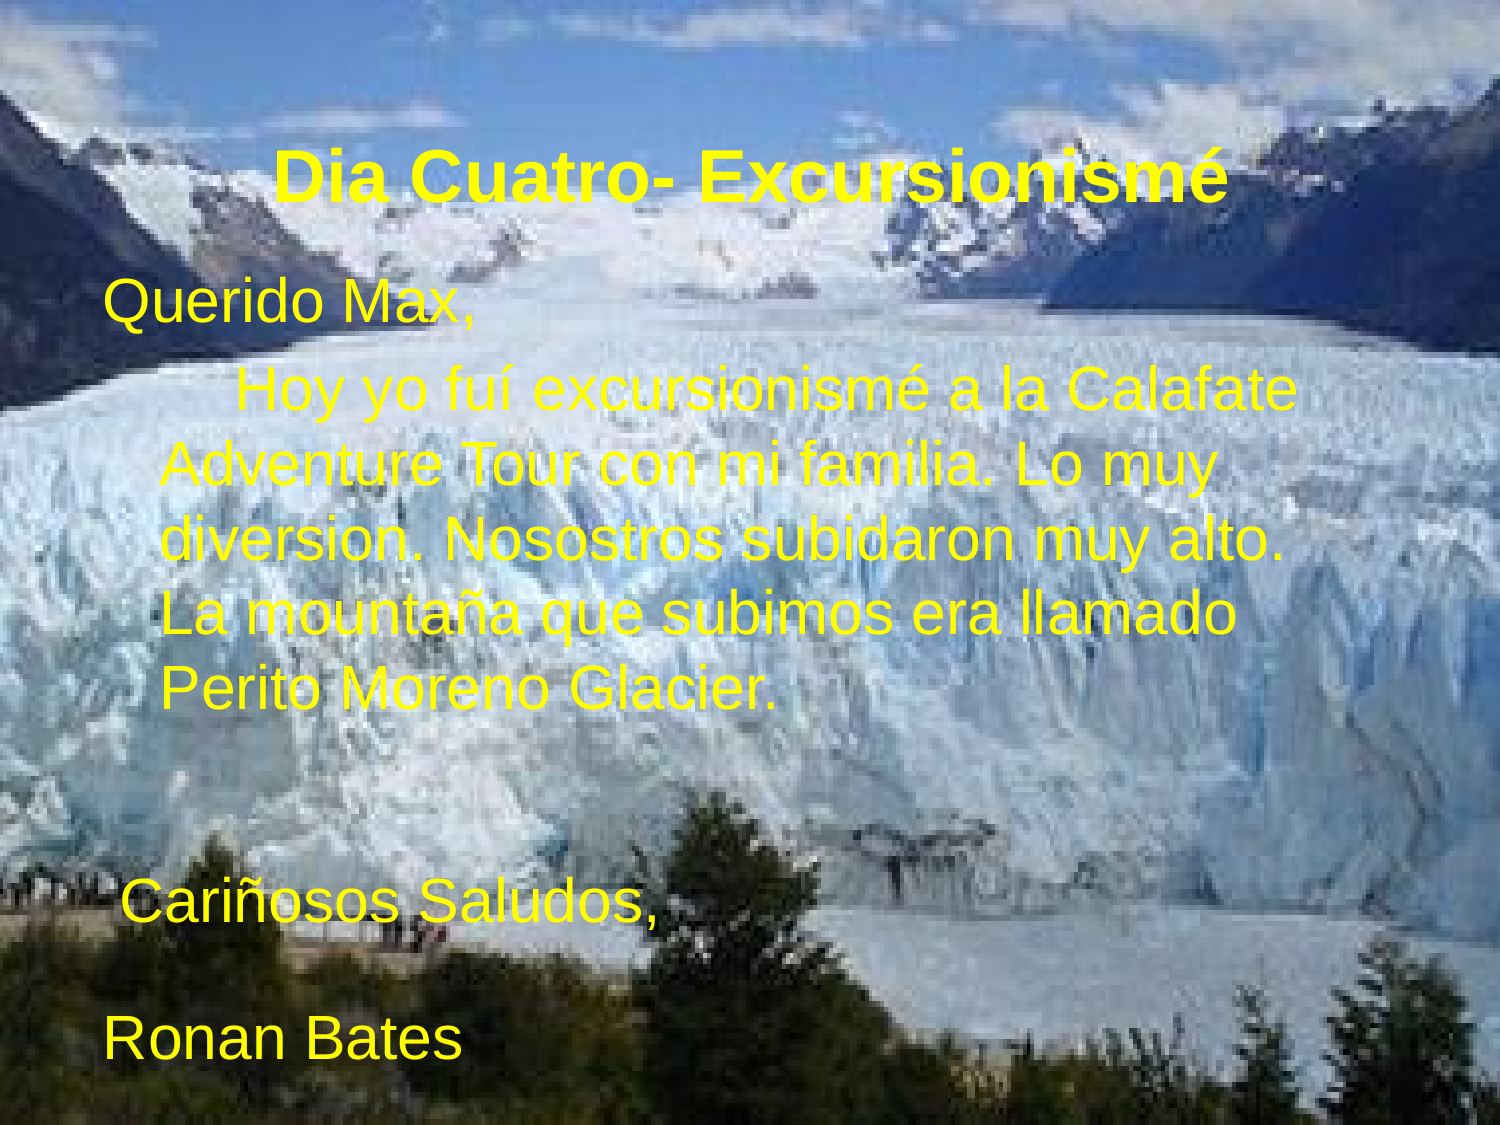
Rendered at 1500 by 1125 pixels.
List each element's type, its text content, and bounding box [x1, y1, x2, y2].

list Querido Max, Hoy yo fuí excursionismé a la Calafate Adventure Tour con mi familia. Lo muy diversion. Nosostros subidaron muy alto. La mountaña que subimos era llamado Perito Moreno Glacier. Cariñosos Saludos, Ronan Bates [87, 245, 1371, 1125]
title Dia Cuatro- Excursionismé [75, 14, 1425, 233]
picture [0, 0, 1500, 1125]
